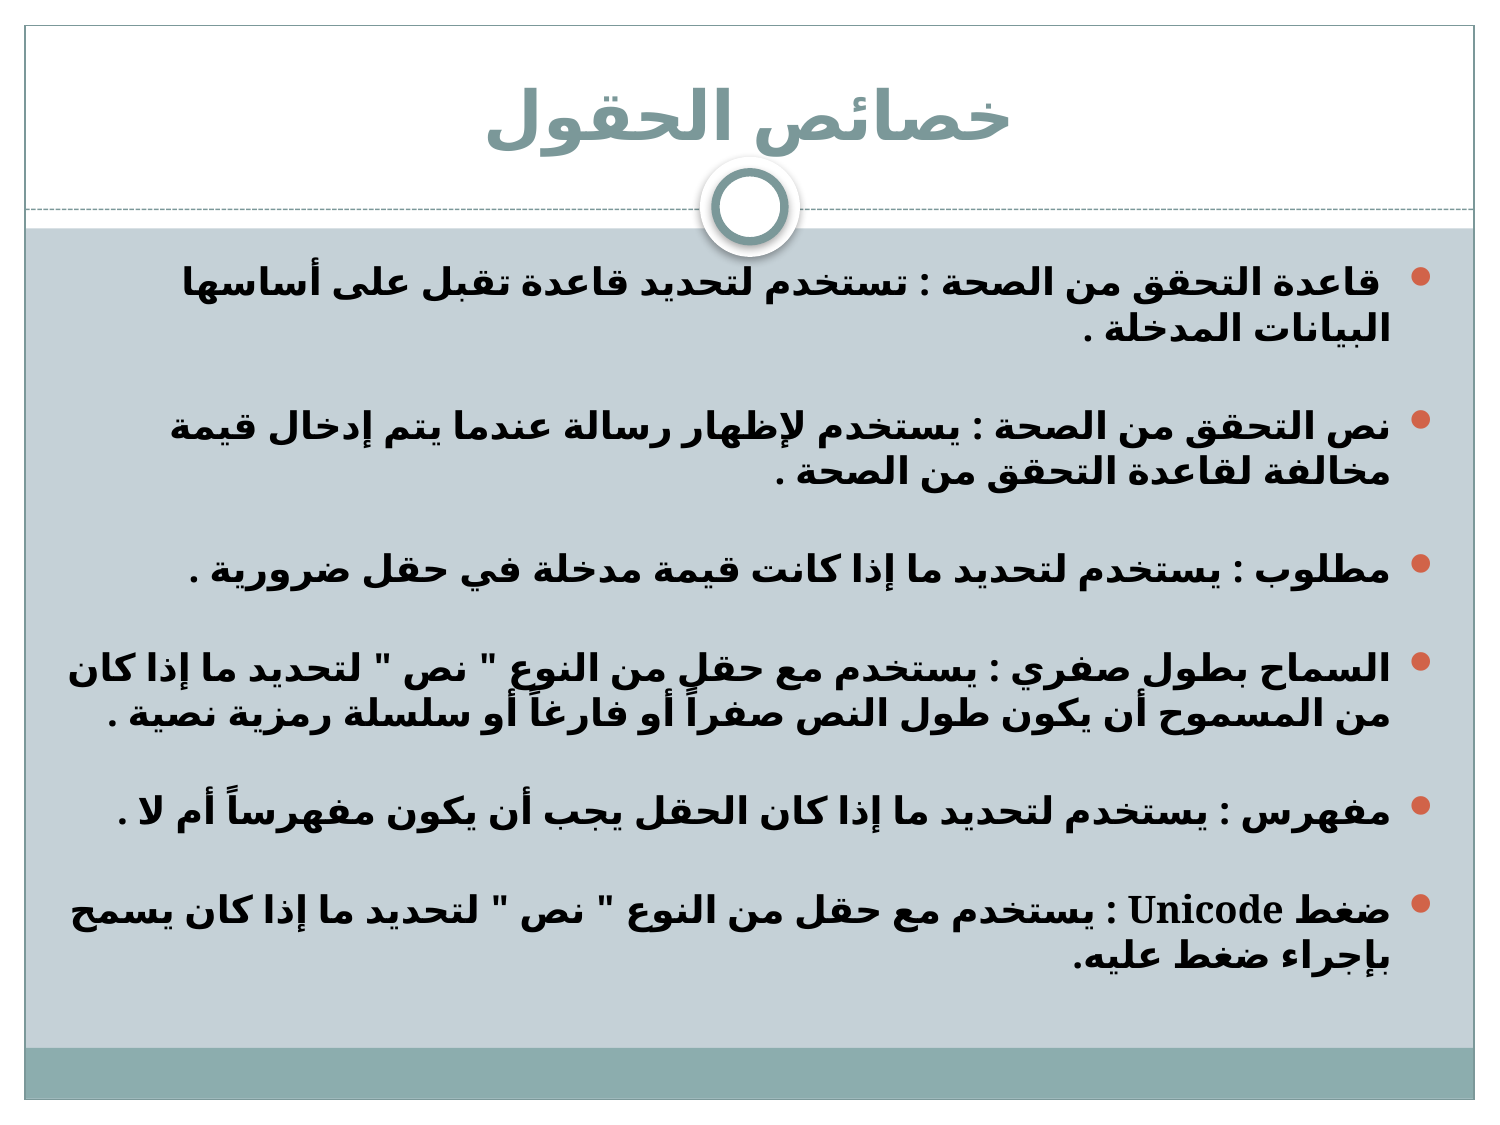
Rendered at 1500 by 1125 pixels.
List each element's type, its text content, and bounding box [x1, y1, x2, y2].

title خصائص الحقول [49, 37, 1450, 162]
list قاعدة التحقق من الصحة : تستخدم لتحديد قاعدة تقبل على أساسها البيانات المدخلة . نص التحقق من الصحة : يستخدم لإظهار رسالة عندما يتم إدخال قيمة مخالفة لقاعدة التحقق من الصحة . مطلوب : يستخدم لتحديد ما إذا كانت قيمة مدخلة في حقل ضرورية . السماح بطول صفري : يستخدم مع حقل من النوع " نص " لتحديد ما إذا كان من المسموح أن يكون طول النص صفراً أو فارغاً أو سلسلة رمزية نصية . مفهرس : يستخدم لتحديد ما إذا كان الحقل يجب أن يكون مفهرساً أم لا . ضغط Unicode : يستخدم مع حقل من النوع " نص " لتحديد ما إذا كان يسمح بإجراء ضغط عليه. [49, 250, 1445, 1001]
